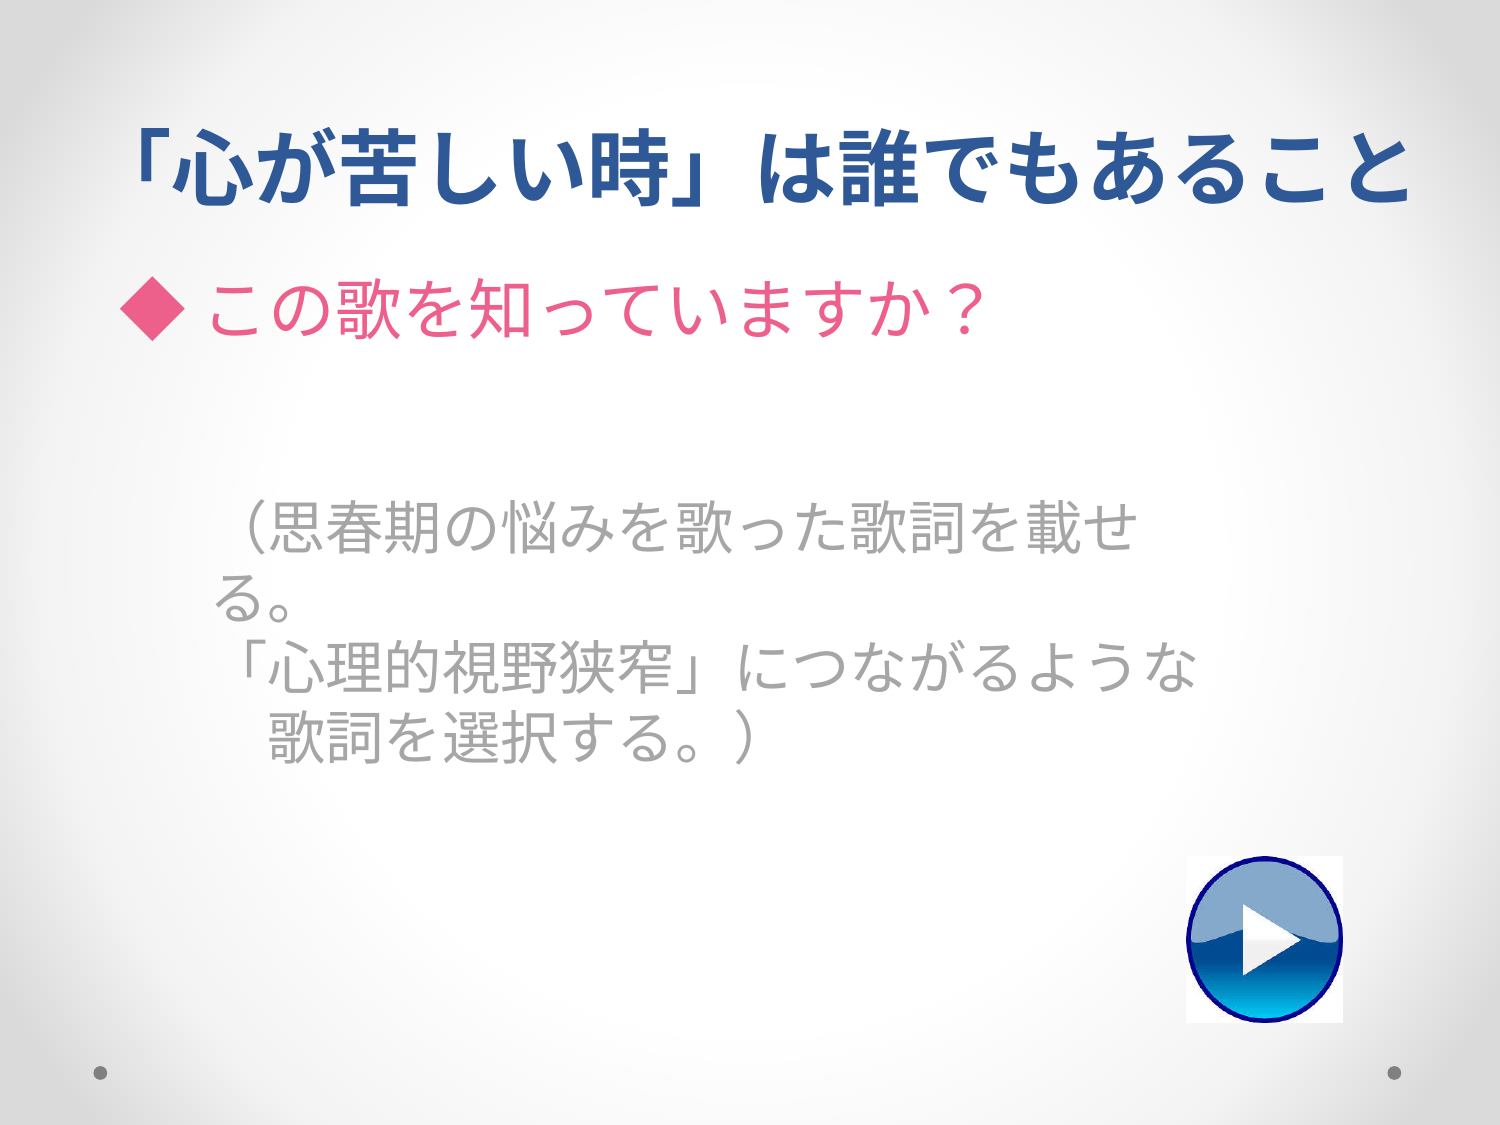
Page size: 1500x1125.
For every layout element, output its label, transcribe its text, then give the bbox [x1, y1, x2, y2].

text_box （思春期の悩みを歌った歌詞を載せる。 「心理的視野狭窄」につながるような 歌詞を選択する。） [196, 484, 1265, 778]
title 「心が苦しい時」は誰でもあること [51, 40, 1458, 224]
text_box ◆この歌を知っていますか？ [104, 256, 1357, 360]
text_box [104, 360, 1357, 1050]
picture [0, 0, 1500, 1125]
